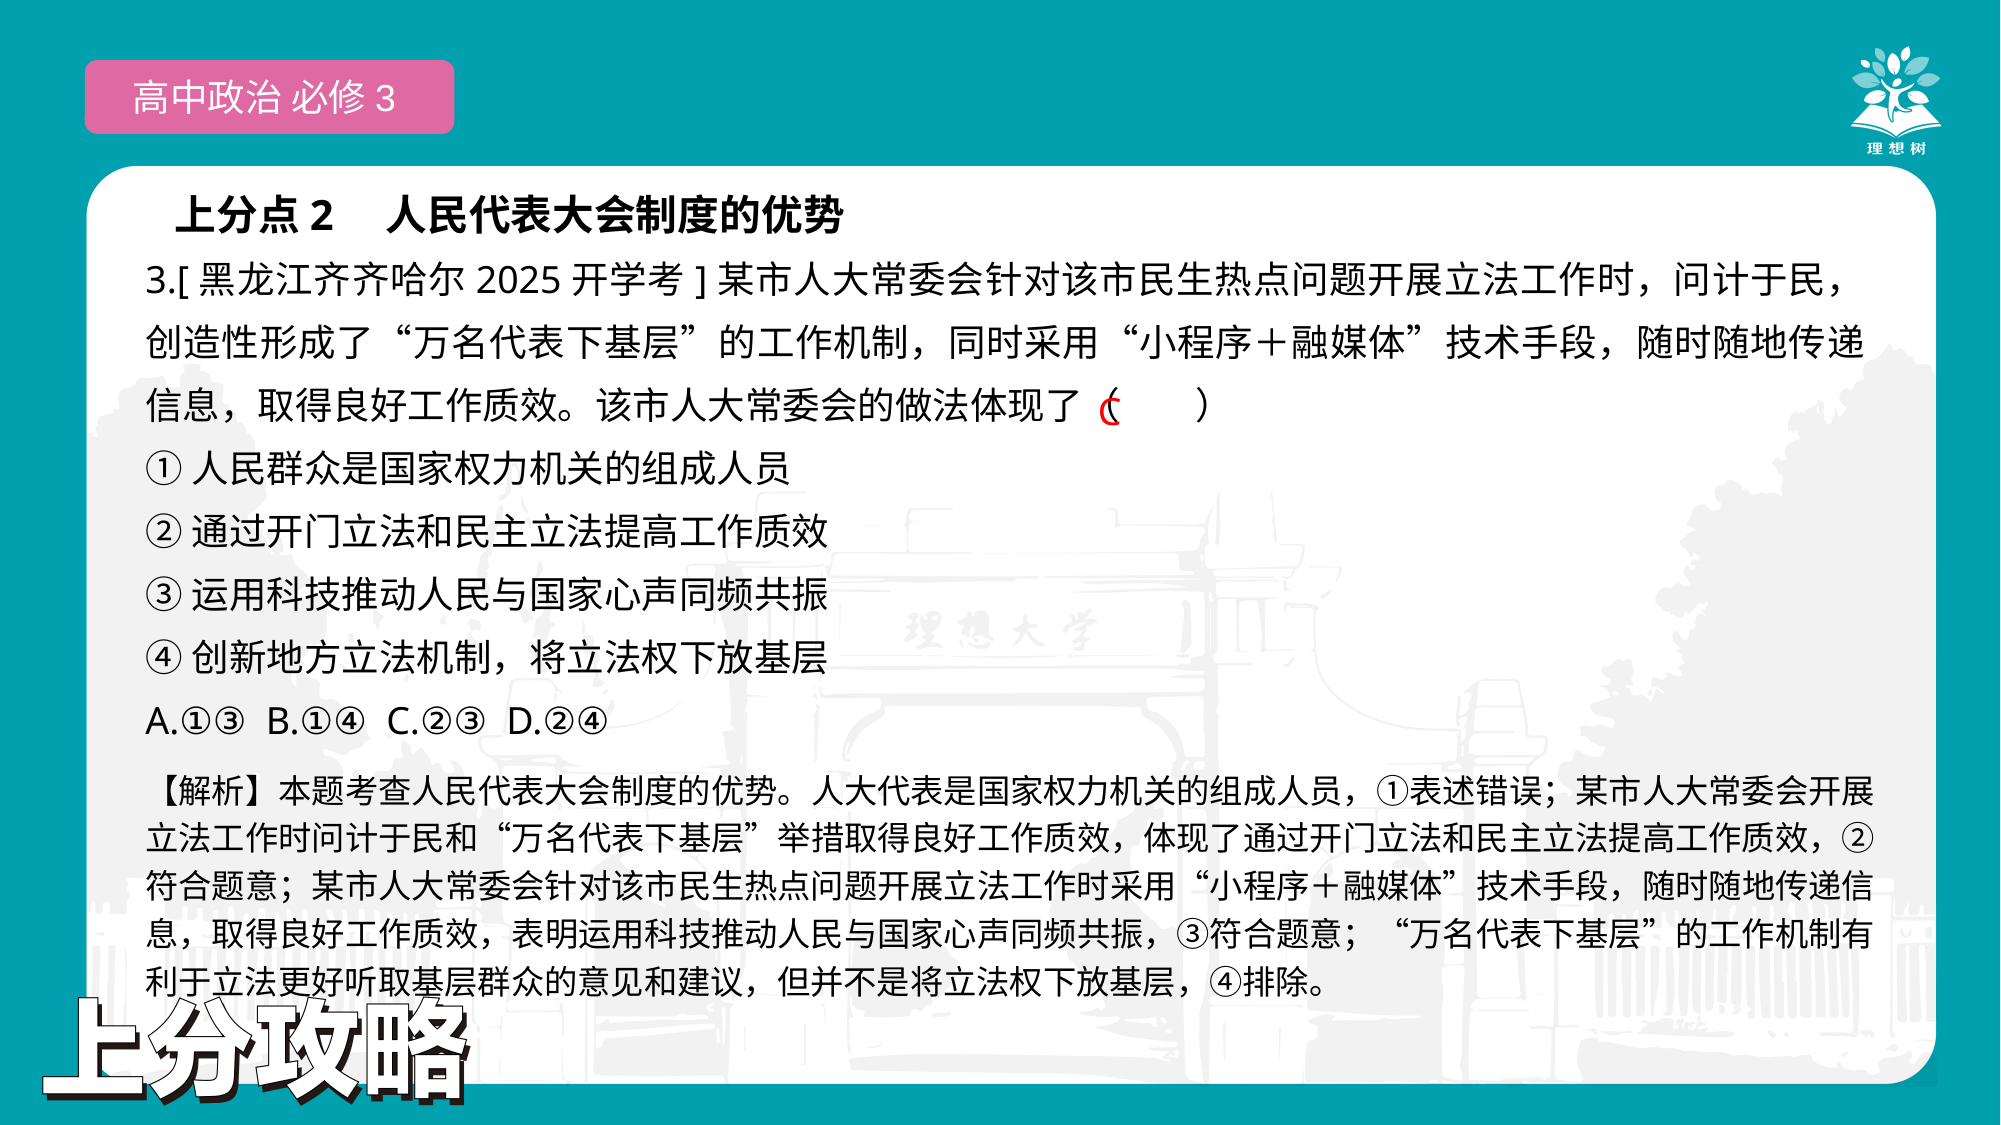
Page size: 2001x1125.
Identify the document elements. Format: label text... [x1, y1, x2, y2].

text_box 【解析】本题考查人民代表大会制度的优势。人大代表是国家权力机关的组成人员，①表述错误；某市人大常委会开展立法工作时问计于民和“万名代表下基层”举措取得良好工作质效，体现了通过开门立法和民主立法提高工作质效，②符合题意；某市人大常委会针对该市民生热点问题开展立法工作时采用“小程序＋融媒体”技术手段，随时随地传递信息，取得良好工作质效，表明运用科技推动人民与国家心声同频共振，③符合题意；“万名代表下基层”的工作机制有利于立法更好听取基层群众的意见和建议，但并不是将立法权下放基层，④排除。 [130, 754, 1890, 1009]
picture [0, 0, 2001, 1125]
text_box 高中政治 必修3 [83, 58, 456, 135]
text_box 3.[黑龙江齐齐哈尔2025开学考]某市人大常委会针对该市民生热点问题开展立法工作时，问计于民，创造性形成了“万名代表下基层”的工作机制，同时采用“小程序＋融媒体”技术手段，随时随地传递信息，取得良好工作质效。该市人大常委会的做法体现了（ ） ①人民群众是国家权力机关的组成人员 ②通过开门立法和民主立法提高工作质效 ③运用科技推动人民与国家心声同频共振 ④创新地方立法机制，将立法权下放基层 A.①③ B.①④ C.②③ D.②④ [130, 231, 1880, 750]
text_box C [1073, 357, 1191, 441]
text_box 上分点2 人民代表大会制度的优势 [159, 181, 1206, 247]
